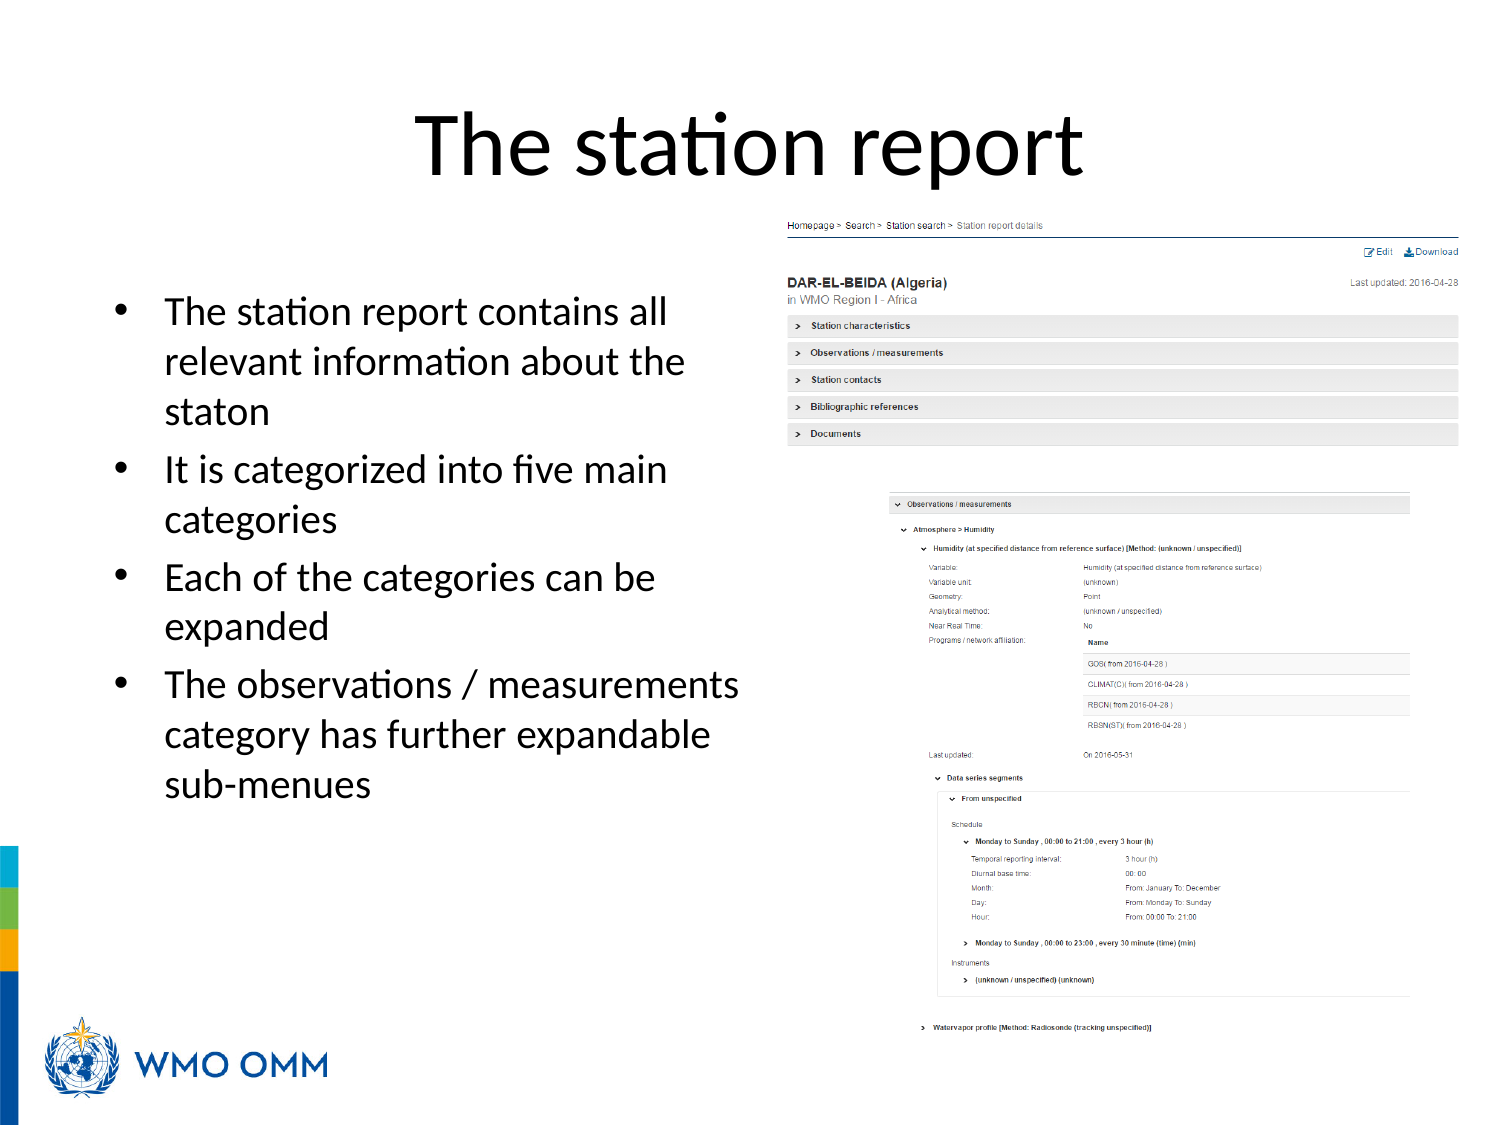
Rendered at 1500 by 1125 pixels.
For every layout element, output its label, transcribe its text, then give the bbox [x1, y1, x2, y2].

title The station report [75, 45, 1425, 233]
picture [774, 210, 1485, 1034]
picture [0, 844, 327, 1125]
list The station report contains all relevant information about the staton It is categorized into five main categories Each of the categories can be expanded The observations / measurements category has further expandable sub-menues [98, 276, 762, 816]
